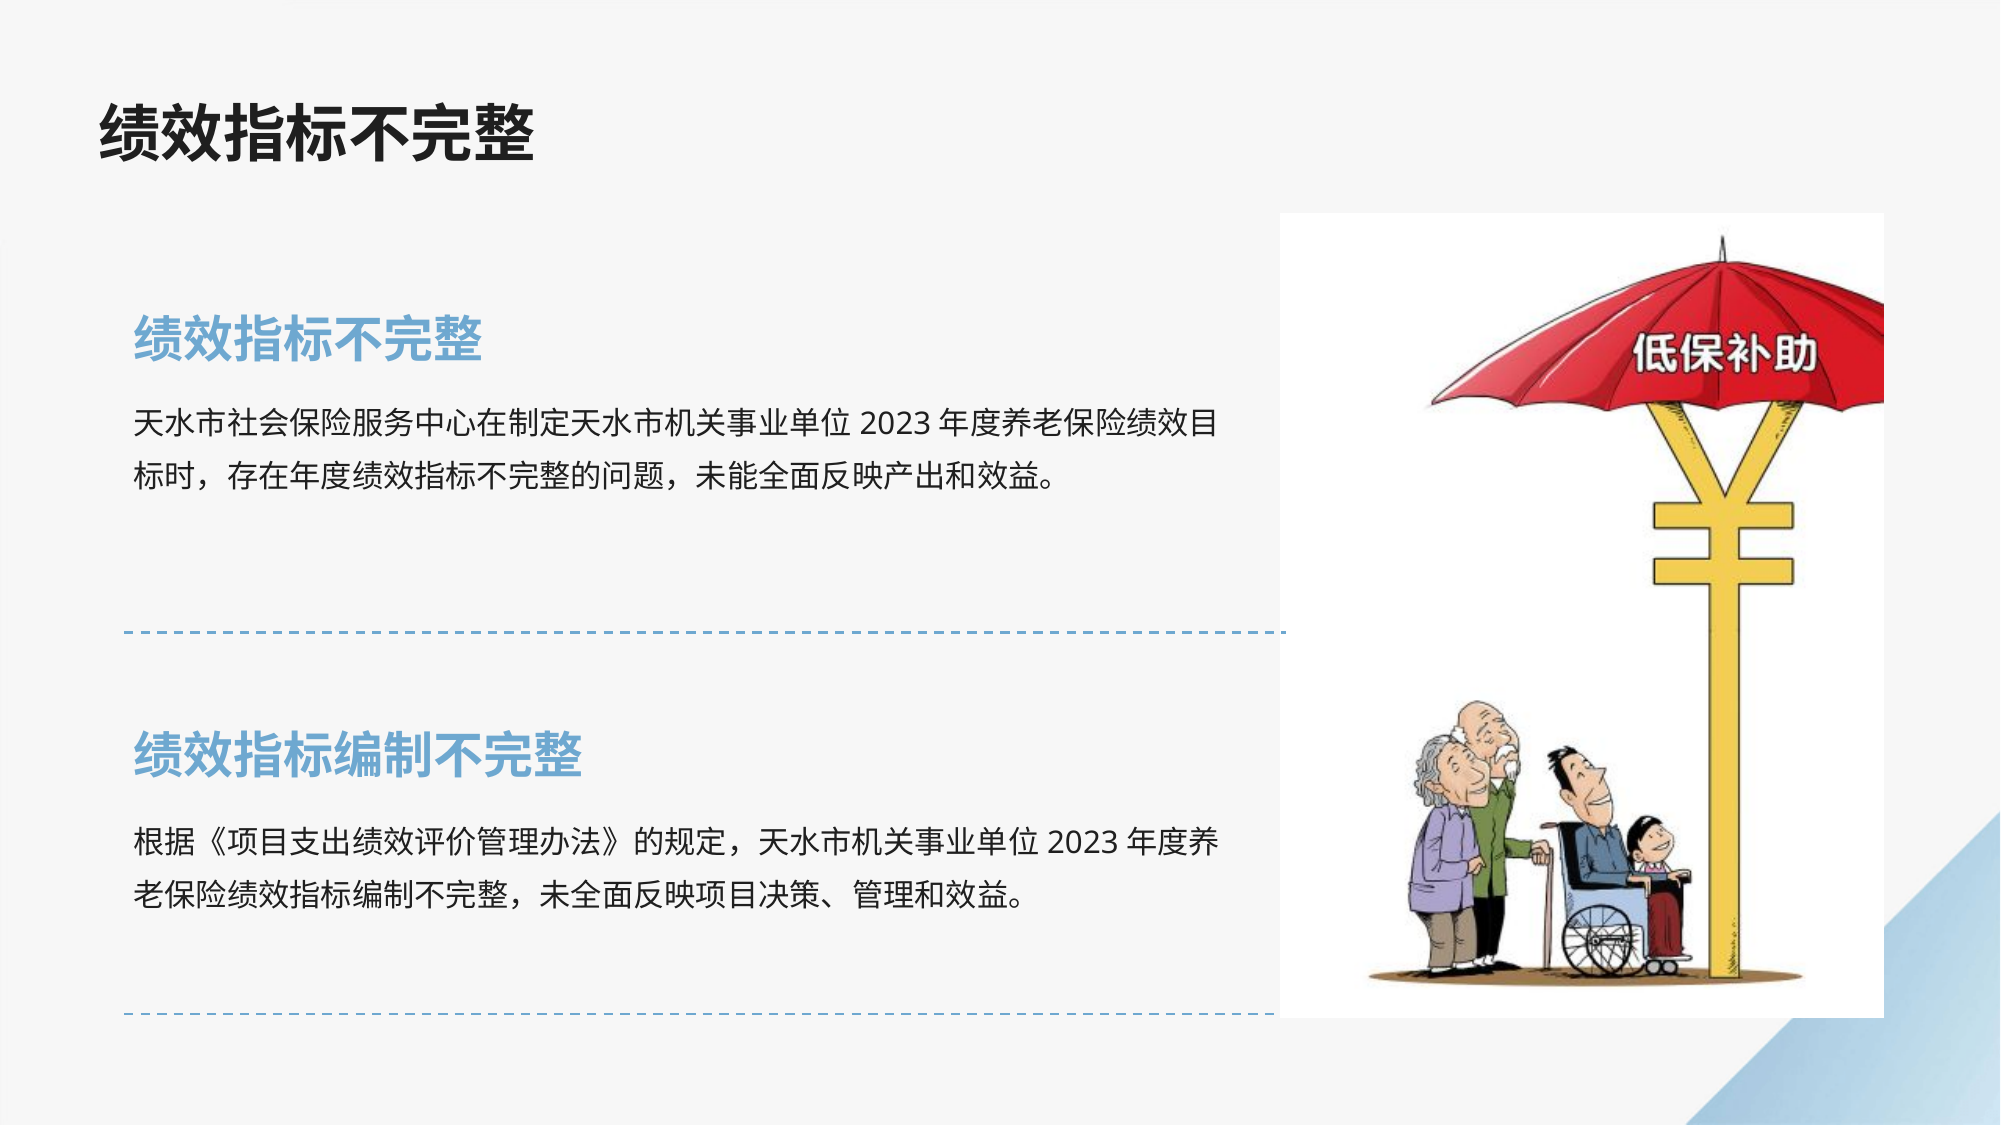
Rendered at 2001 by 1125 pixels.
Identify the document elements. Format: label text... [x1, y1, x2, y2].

picture [0, 0, 2001, 1125]
text_box 绩效指标不完整 [113, 261, 1218, 368]
text_box 根据《项目支出绩效评价管理办法》的规定，天水市机关事业单位2023年度养老保险绩效指标编制不完整，未全面反映项目决策、管理和效益。 [113, 787, 1231, 1005]
text_box 绩效指标不完整 [78, 43, 1922, 189]
text_box 绩效指标编制不完整 [113, 679, 1218, 787]
text_box 天水市社会保险服务中心在制定天水市机关事业单位2023年度养老保险绩效目标时，存在年度绩效指标不完整的问题，未能全面反映产出和效益。 [113, 368, 1231, 586]
